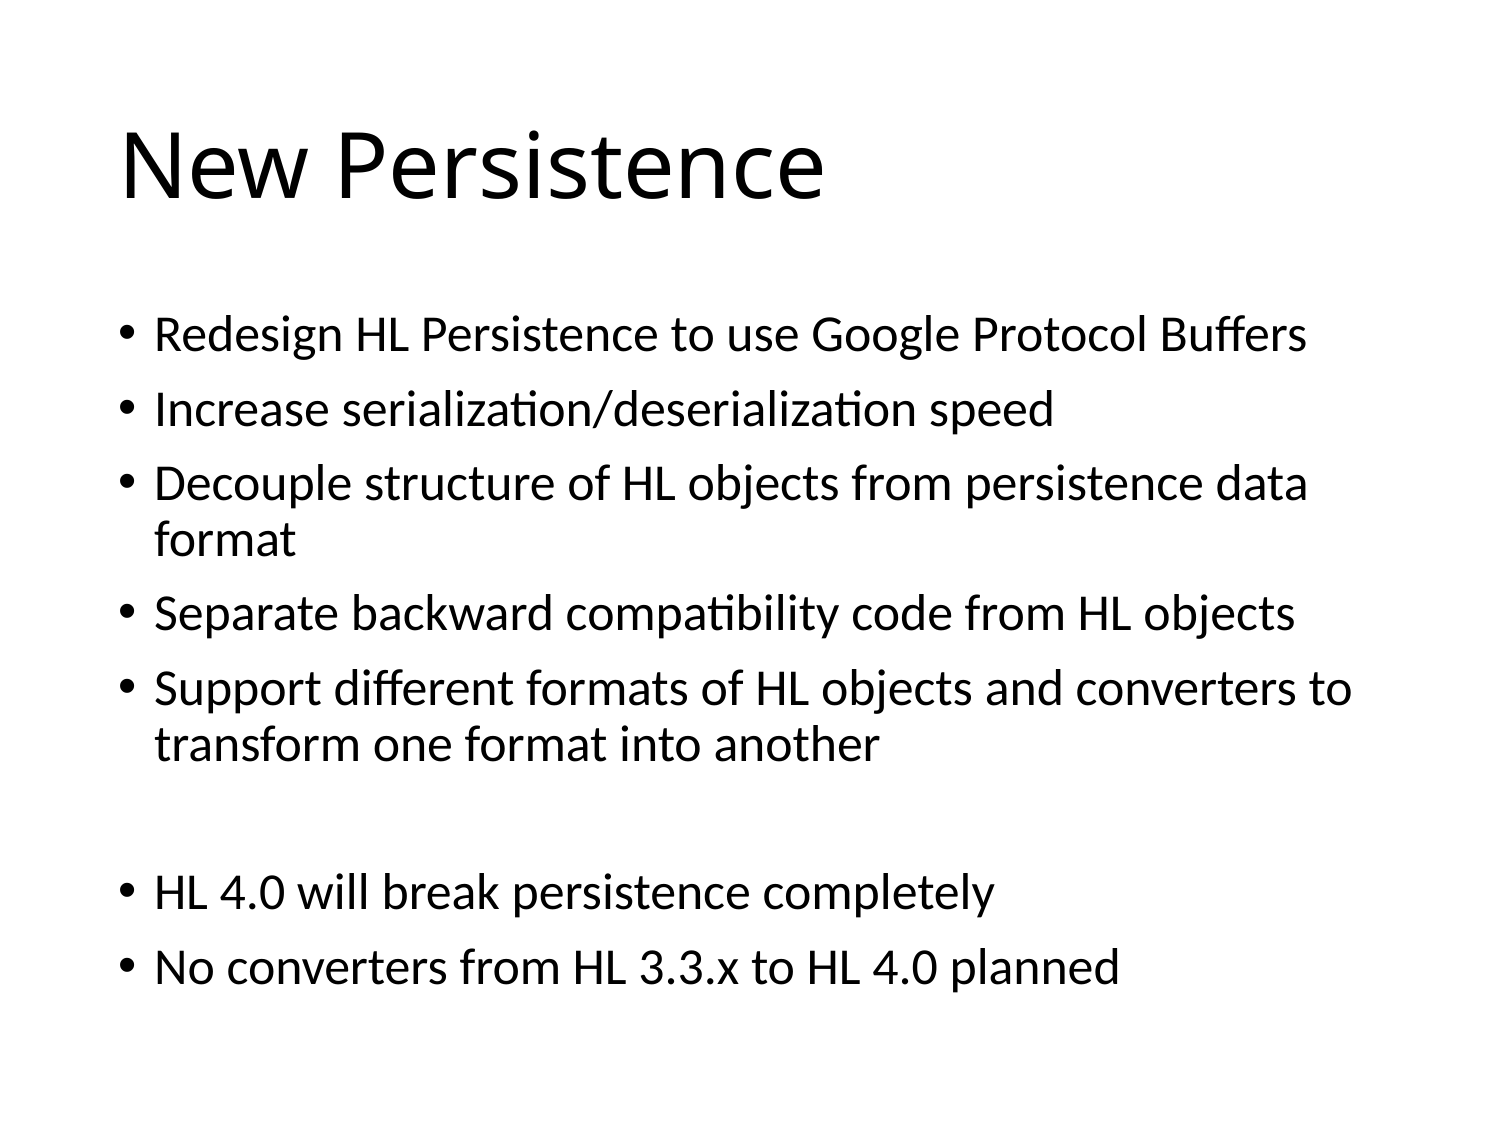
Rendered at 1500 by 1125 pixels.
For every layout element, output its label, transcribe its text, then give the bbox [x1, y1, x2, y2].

title New Persistence [103, 59, 1397, 278]
list Redesign HL Persistence to use Google Protocol Buffers Increase serialization/deserialization speed Decouple structure of HL objects from persistence data format Separate backward compatibility code from HL objects Support different formats of HL objects and converters to transform one format into another HL 4.0 will break persistence completely No converters from HL 3.3.x to HL 4.0 planned [103, 299, 1397, 1014]
